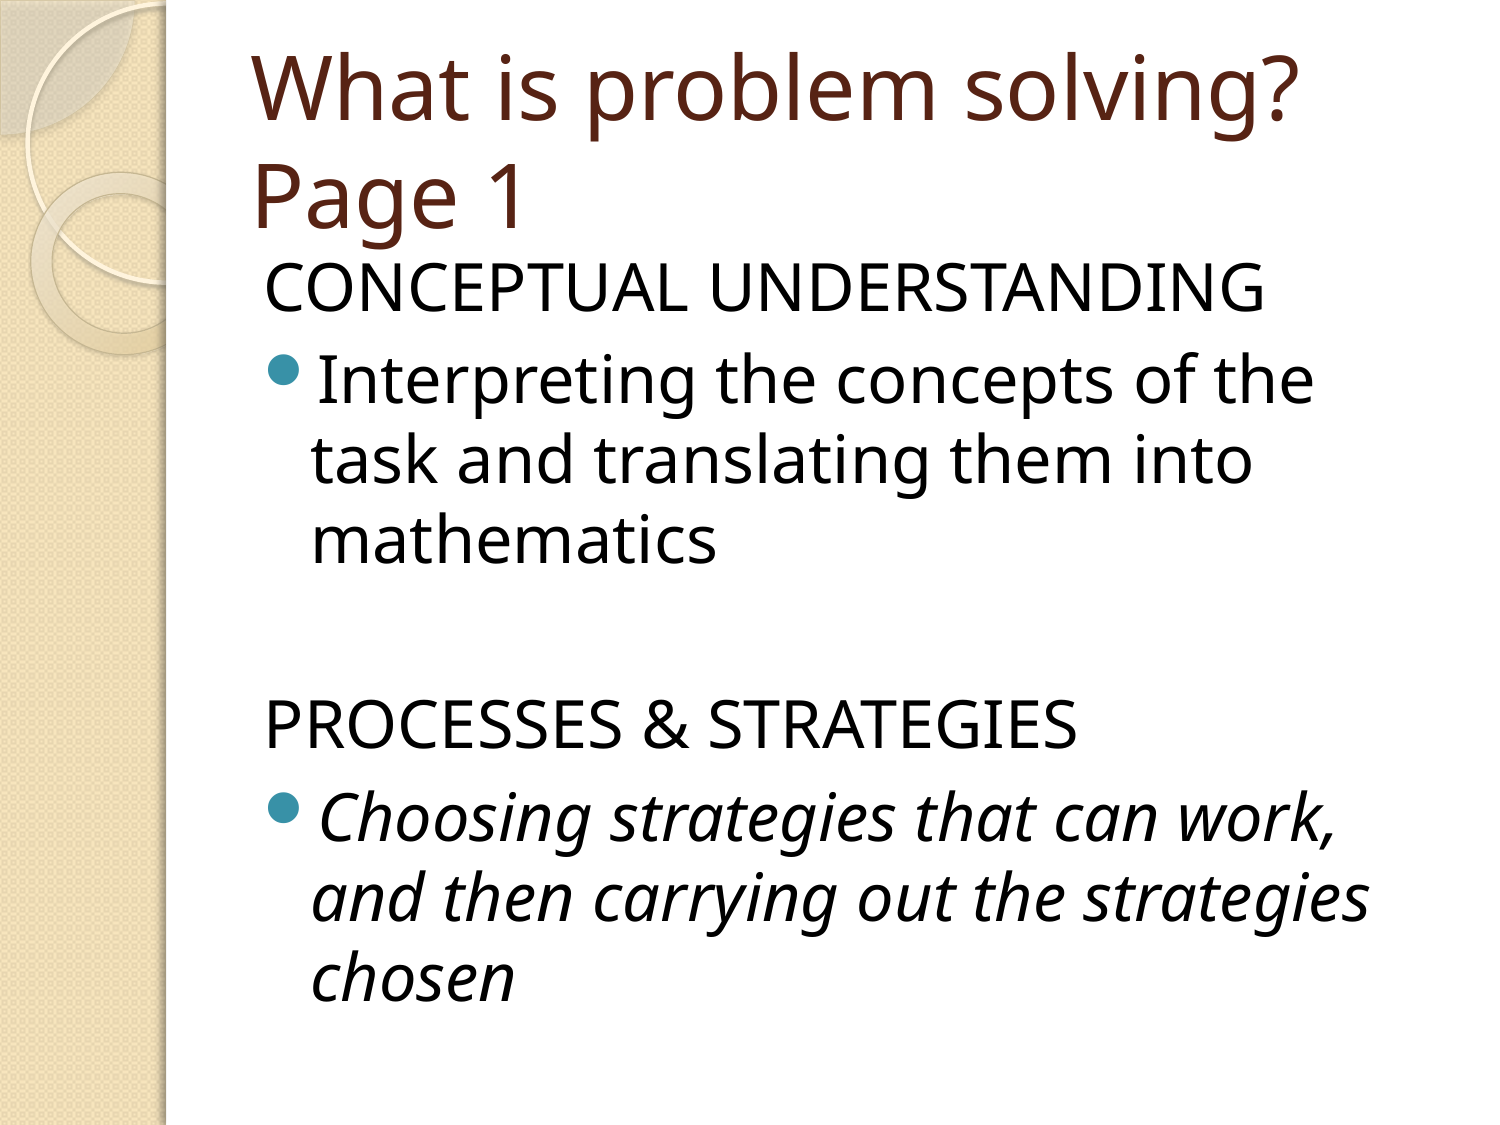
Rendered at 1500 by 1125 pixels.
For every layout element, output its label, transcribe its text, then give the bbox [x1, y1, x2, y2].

title What is problem solving? Page 1 [235, 45, 1466, 233]
list CONCEPTUAL UNDERSTANDING Interpreting the concepts of the task and translating them into mathematics PROCESSES & STRATEGIES Choosing strategies that can work, and then carrying out the strategies chosen [235, 237, 1466, 1025]
